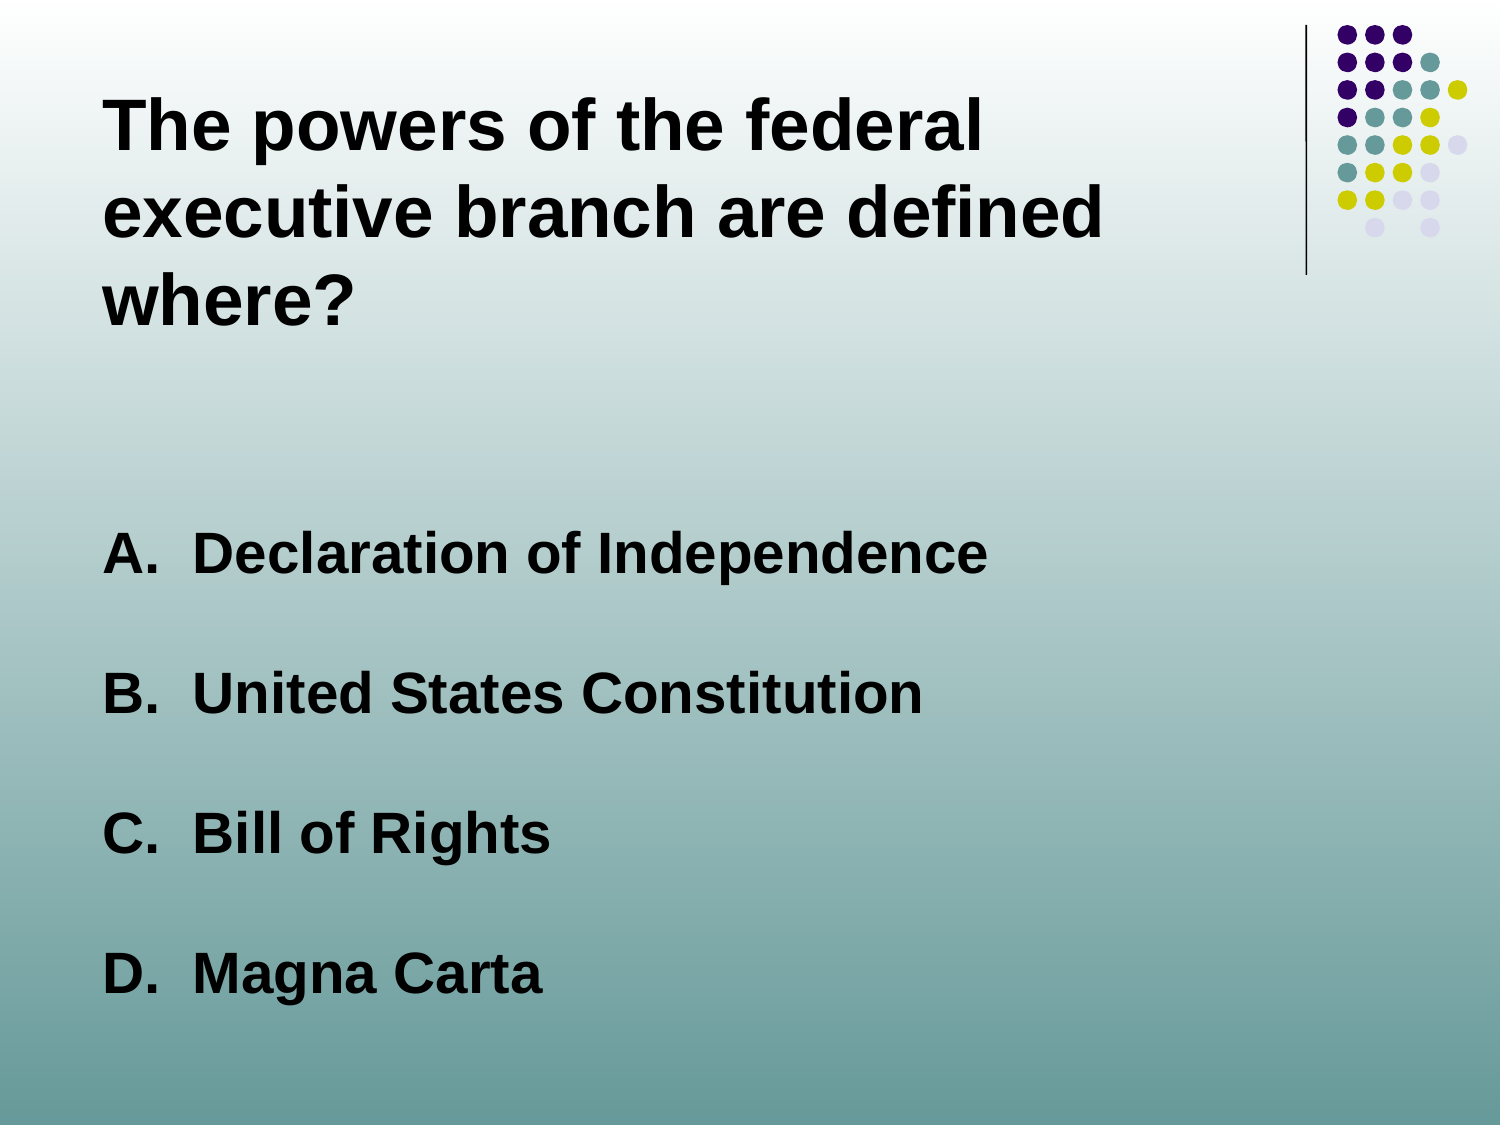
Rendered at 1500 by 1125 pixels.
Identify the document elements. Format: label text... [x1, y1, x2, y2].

text_box The powers of the federal executive branch are defined where? A. Declaration of Independence B. United States Constitution C. Bill of Rights D. Magna Carta [87, 887, 1325, 1100]
